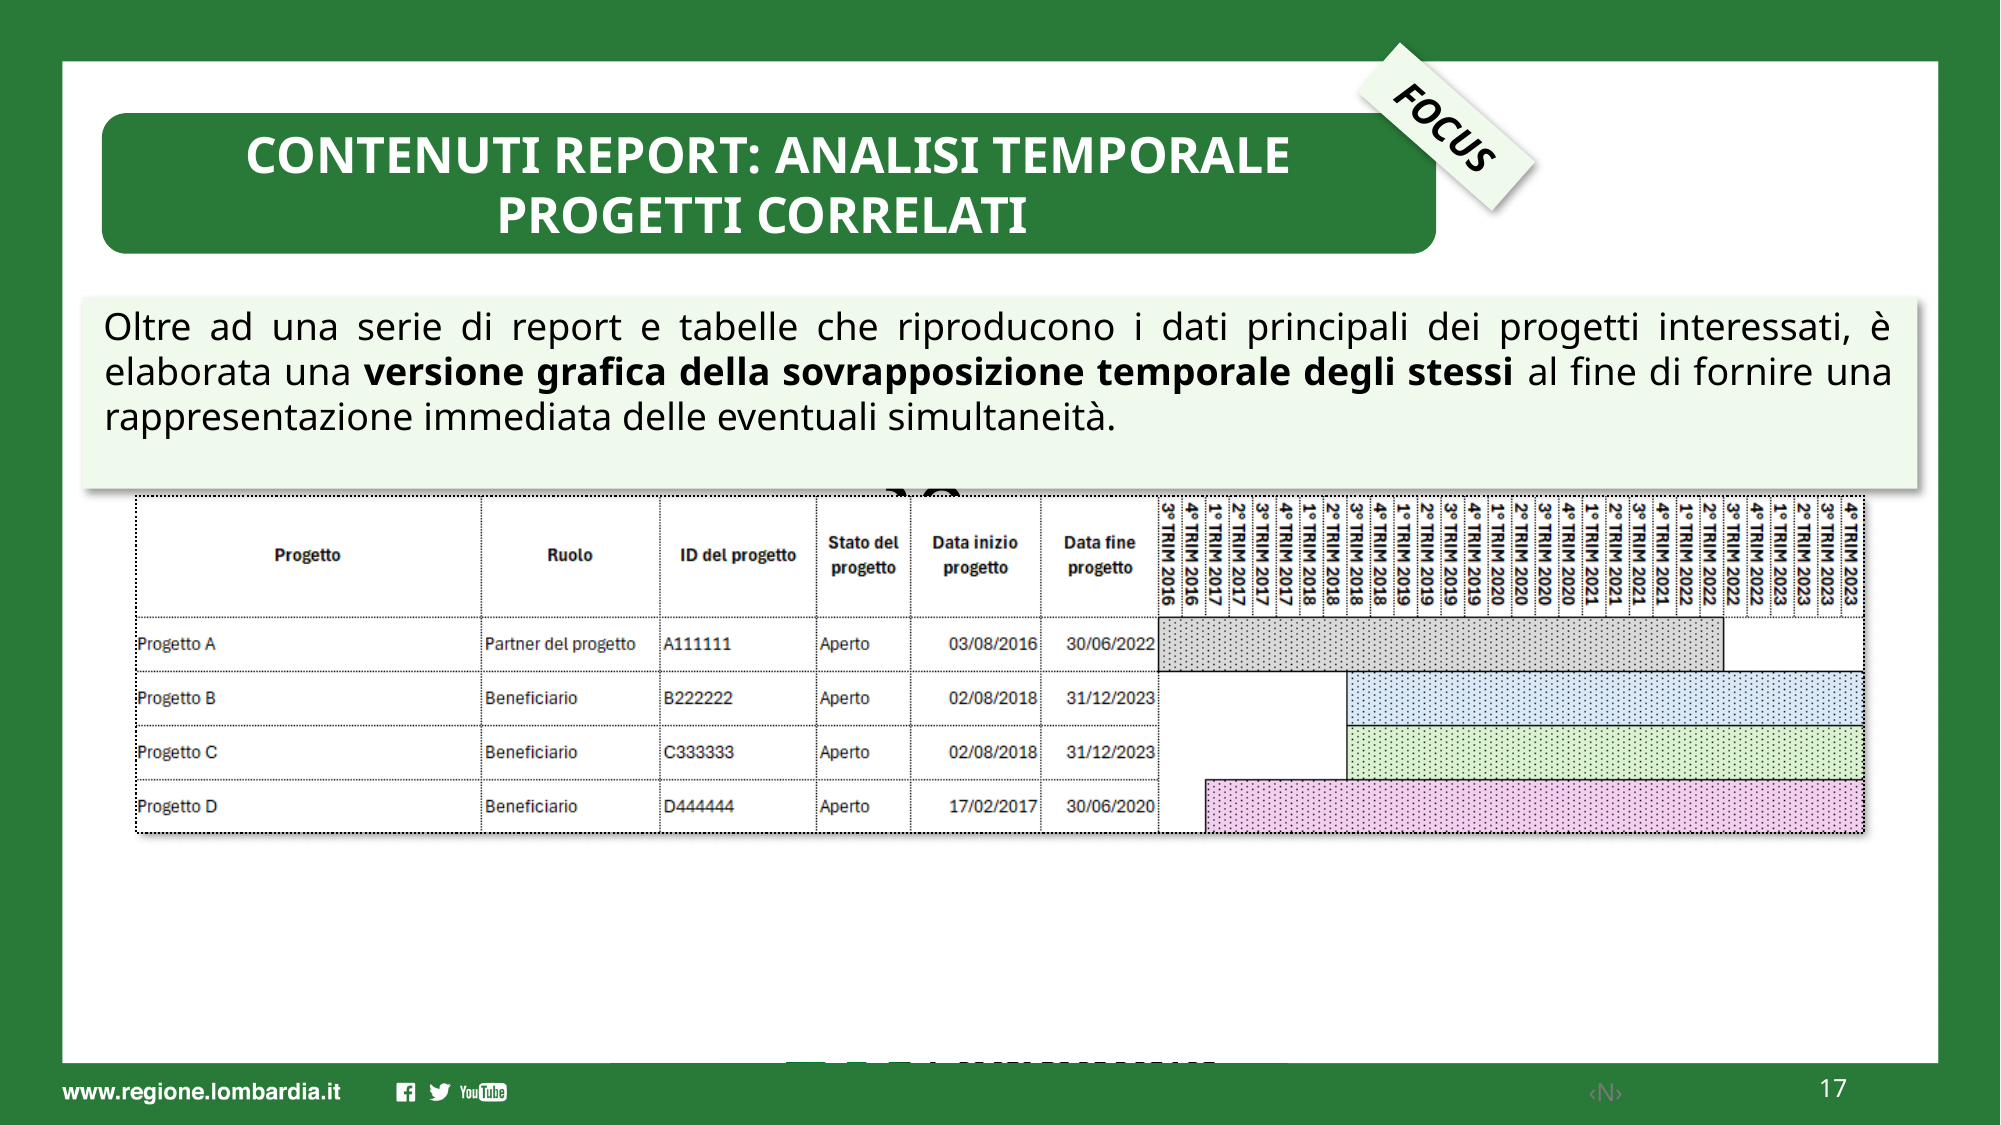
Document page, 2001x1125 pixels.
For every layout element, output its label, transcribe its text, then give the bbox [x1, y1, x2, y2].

text_box [2, 121, 344, 366]
text_box FOCUS [1354, 40, 1538, 213]
footer ‹N› [1268, 1061, 1944, 1122]
text_box CONTENUTI REPORT: ANALISI TEMPORALE PROGETTI CORRELATI [101, 113, 1437, 254]
text_box Oltre ad una serie di report e tabelle che riproducono i dati principali dei progetti interessati, è elaborata una versione grafica della sovrapposizione temporale degli stessi al fine di fornire una rappresentazione immediata delle eventuali simultaneità. [81, 296, 1919, 490]
picture [0, 0, 2000, 1125]
